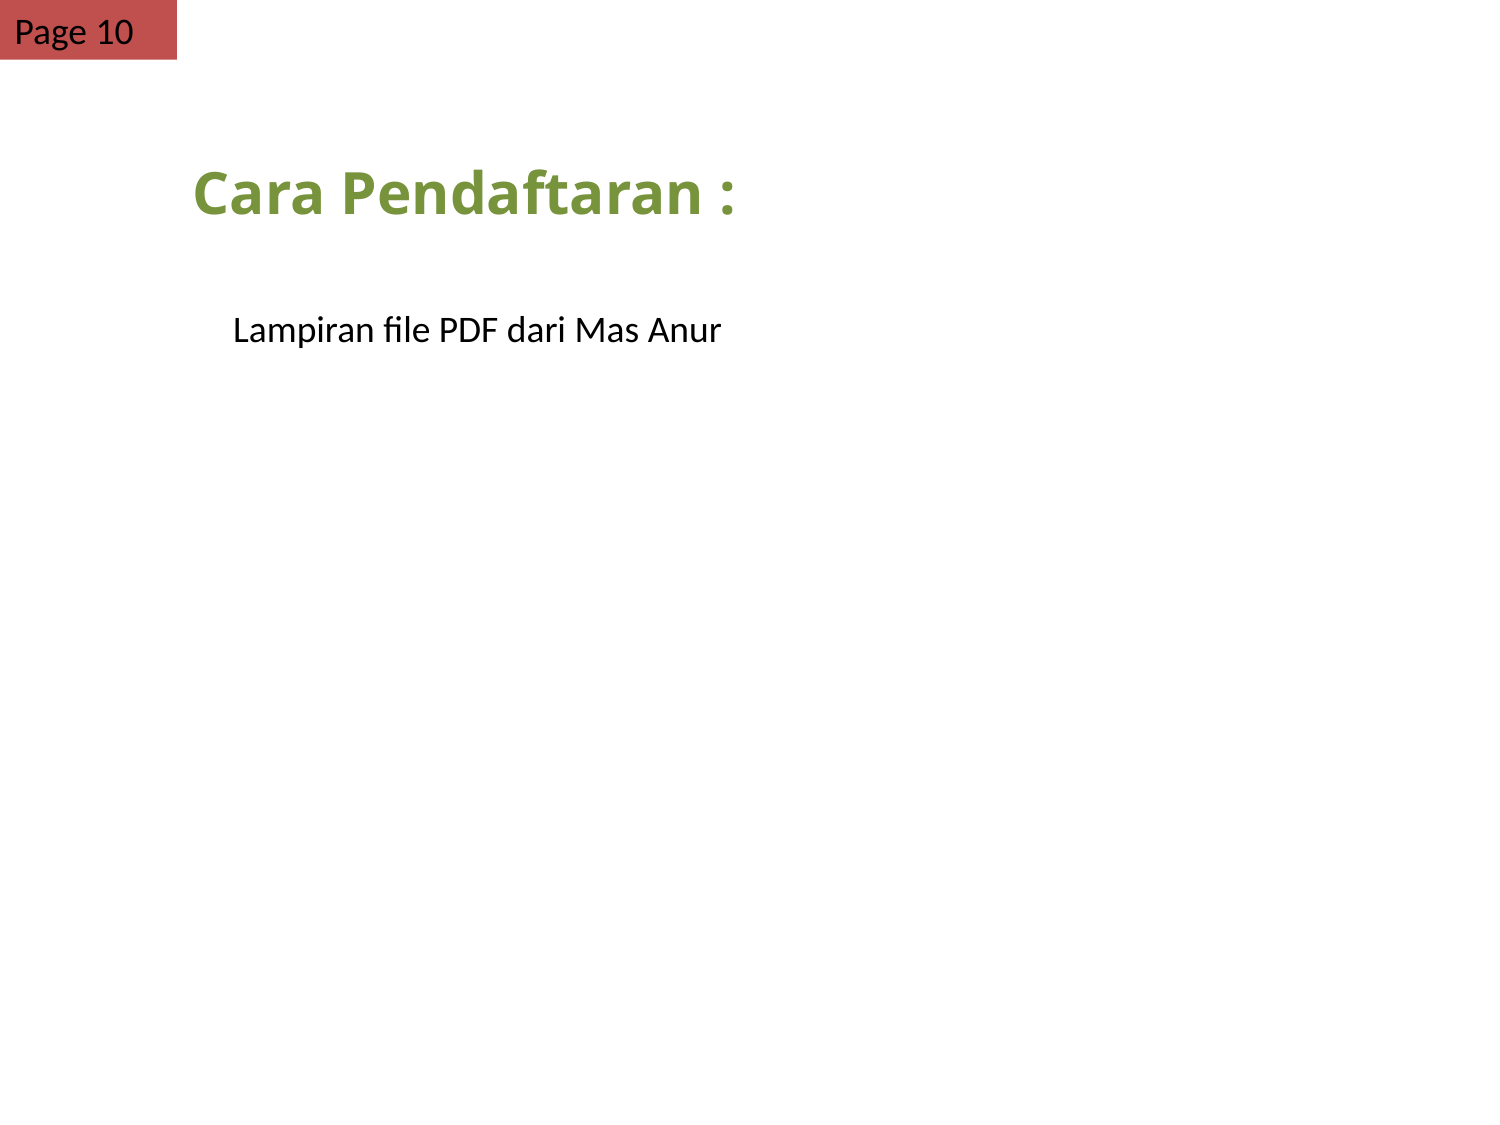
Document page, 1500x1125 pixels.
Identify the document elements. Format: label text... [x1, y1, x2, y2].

text_box Lampiran file PDF dari Mas Anur [218, 297, 1010, 358]
text_box Cara Pendaftaran : [178, 148, 1329, 444]
text_box Page 10 [0, 0, 177, 60]
